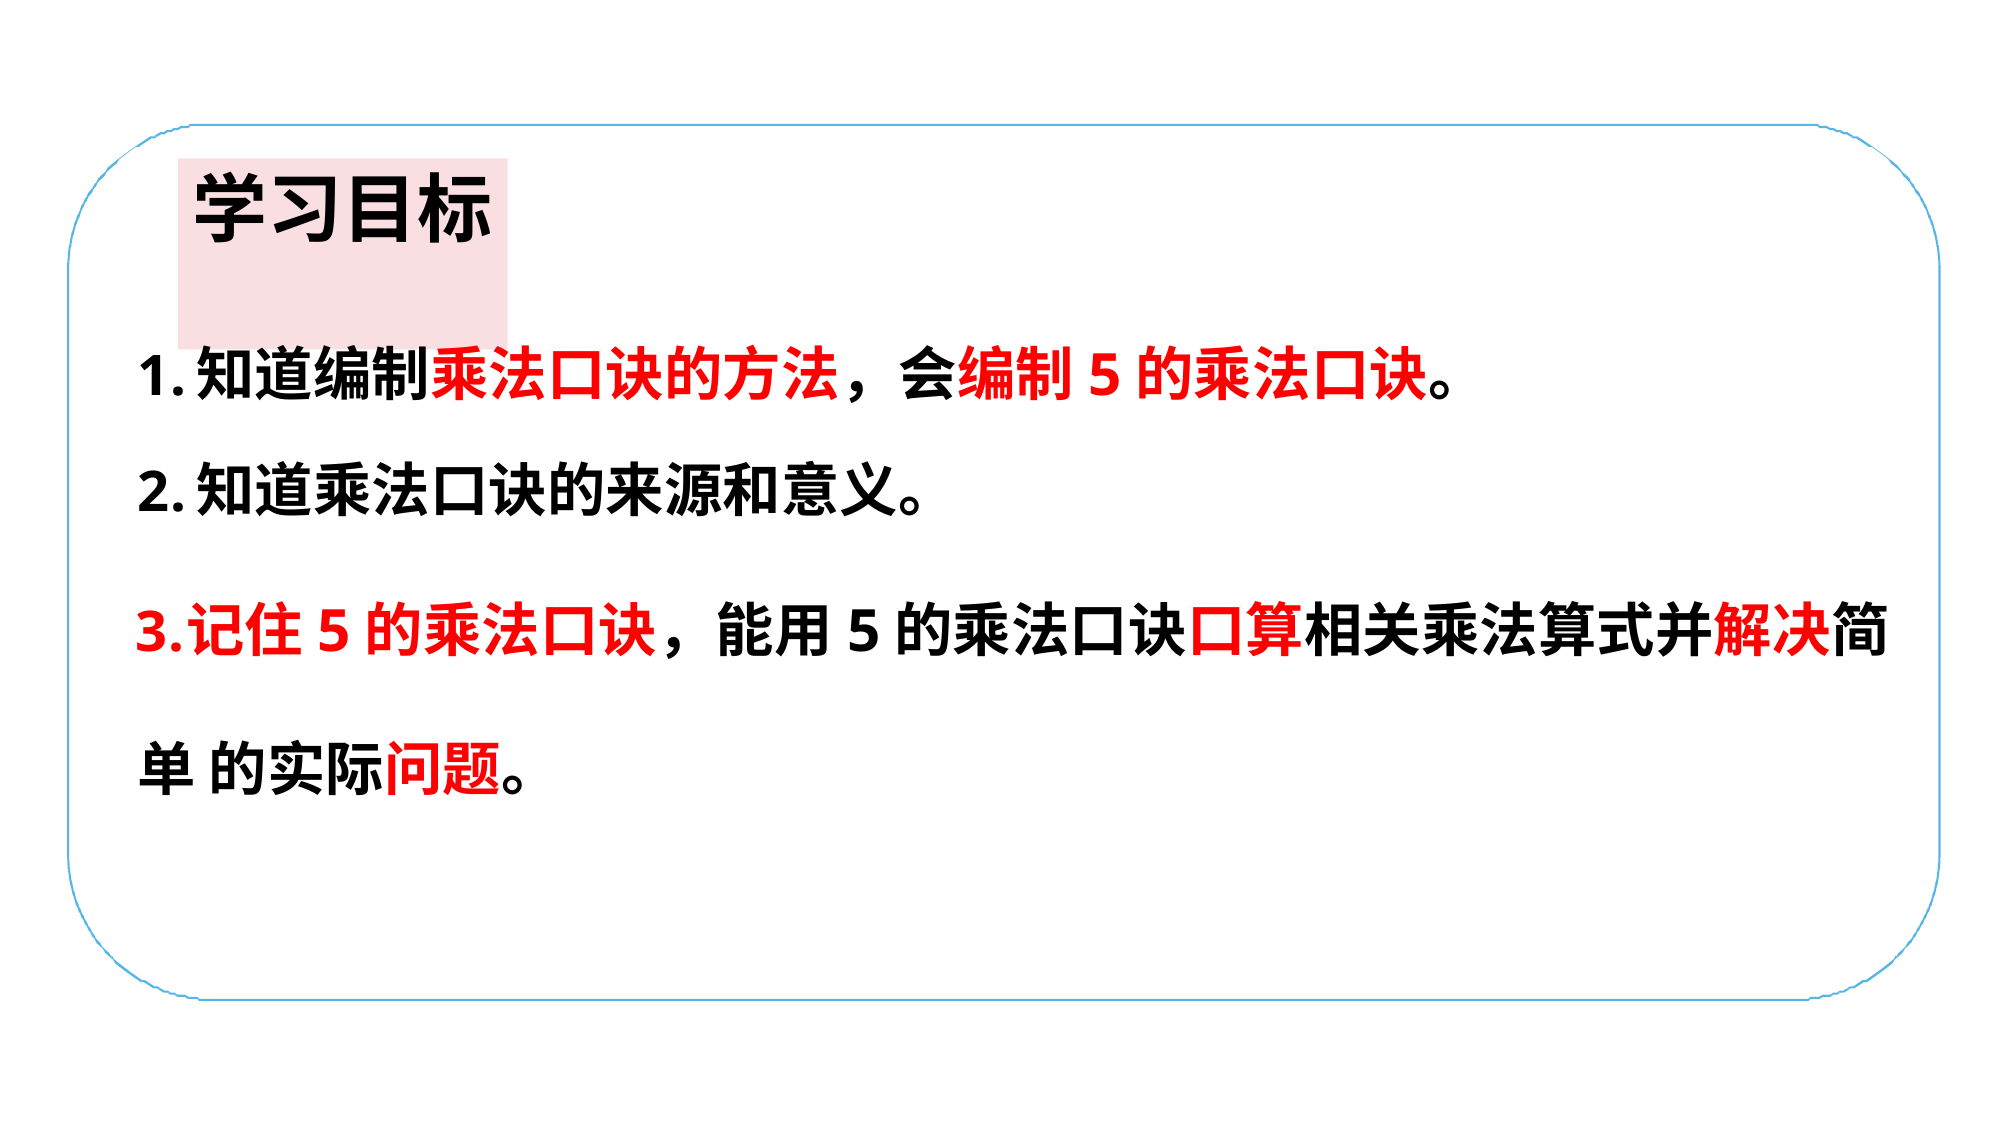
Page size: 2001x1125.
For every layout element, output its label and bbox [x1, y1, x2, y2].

text_box [66, 123, 1941, 1002]
